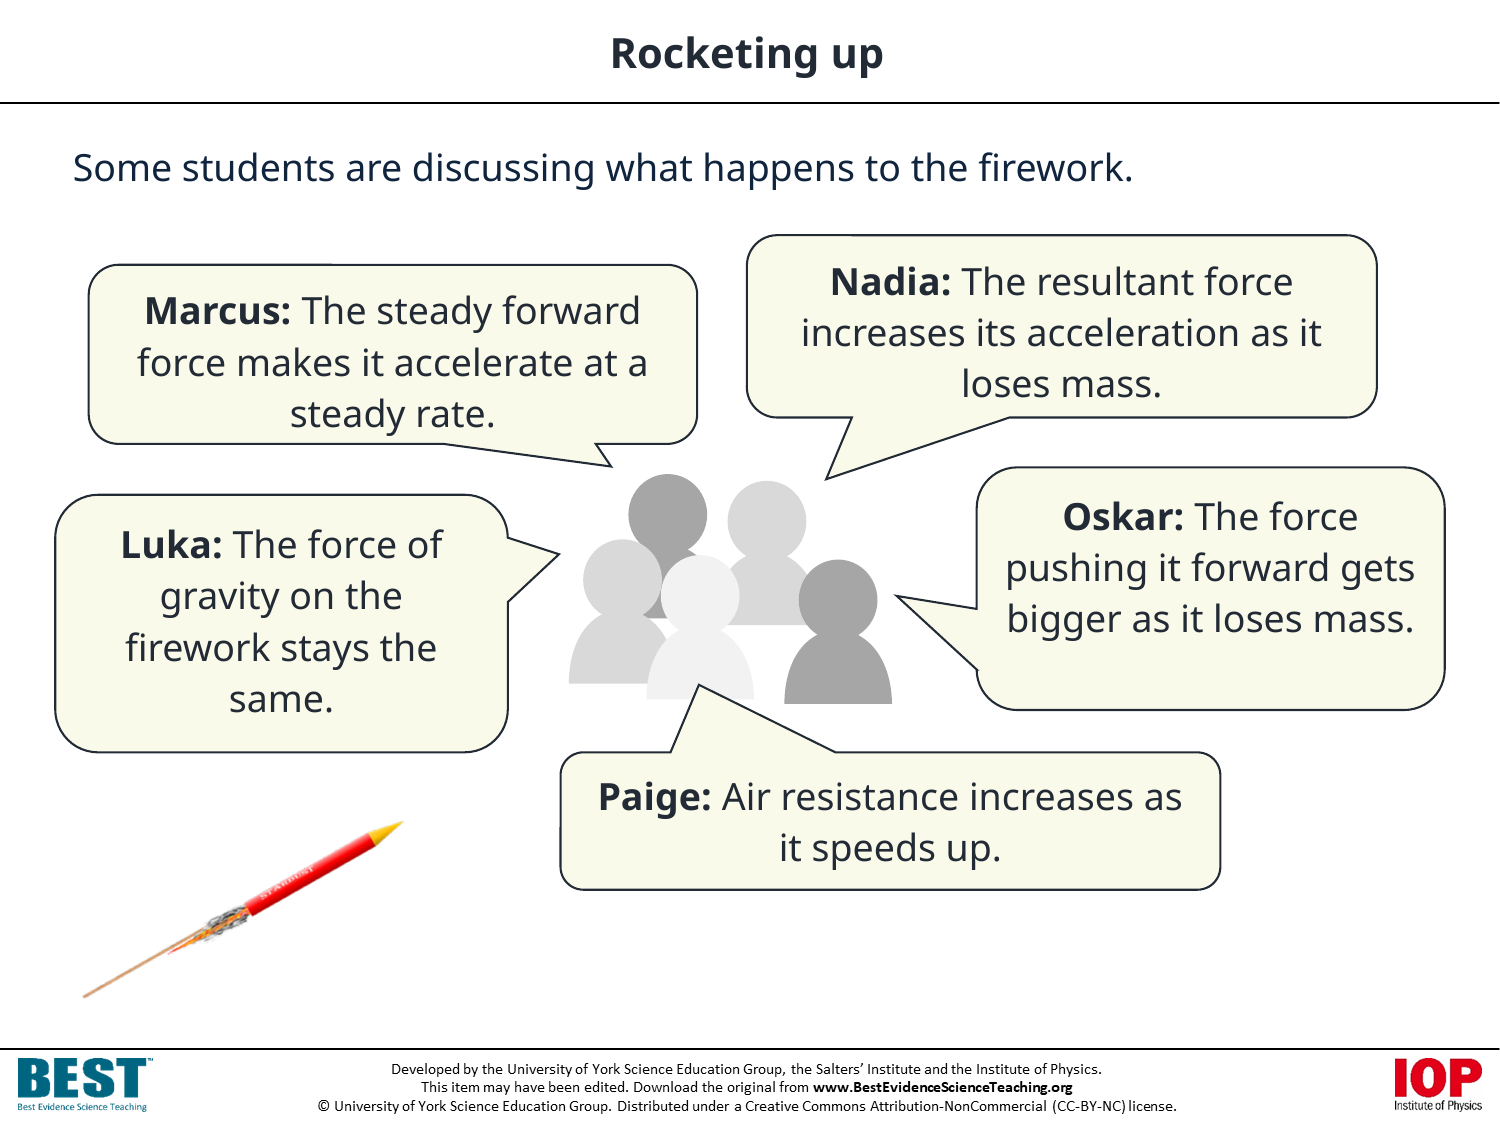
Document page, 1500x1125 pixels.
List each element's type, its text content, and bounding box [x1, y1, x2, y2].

picture [0, 102, 1500, 1125]
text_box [55, 235, 1445, 890]
text_box Rocketing up [23, 4, 1471, 99]
